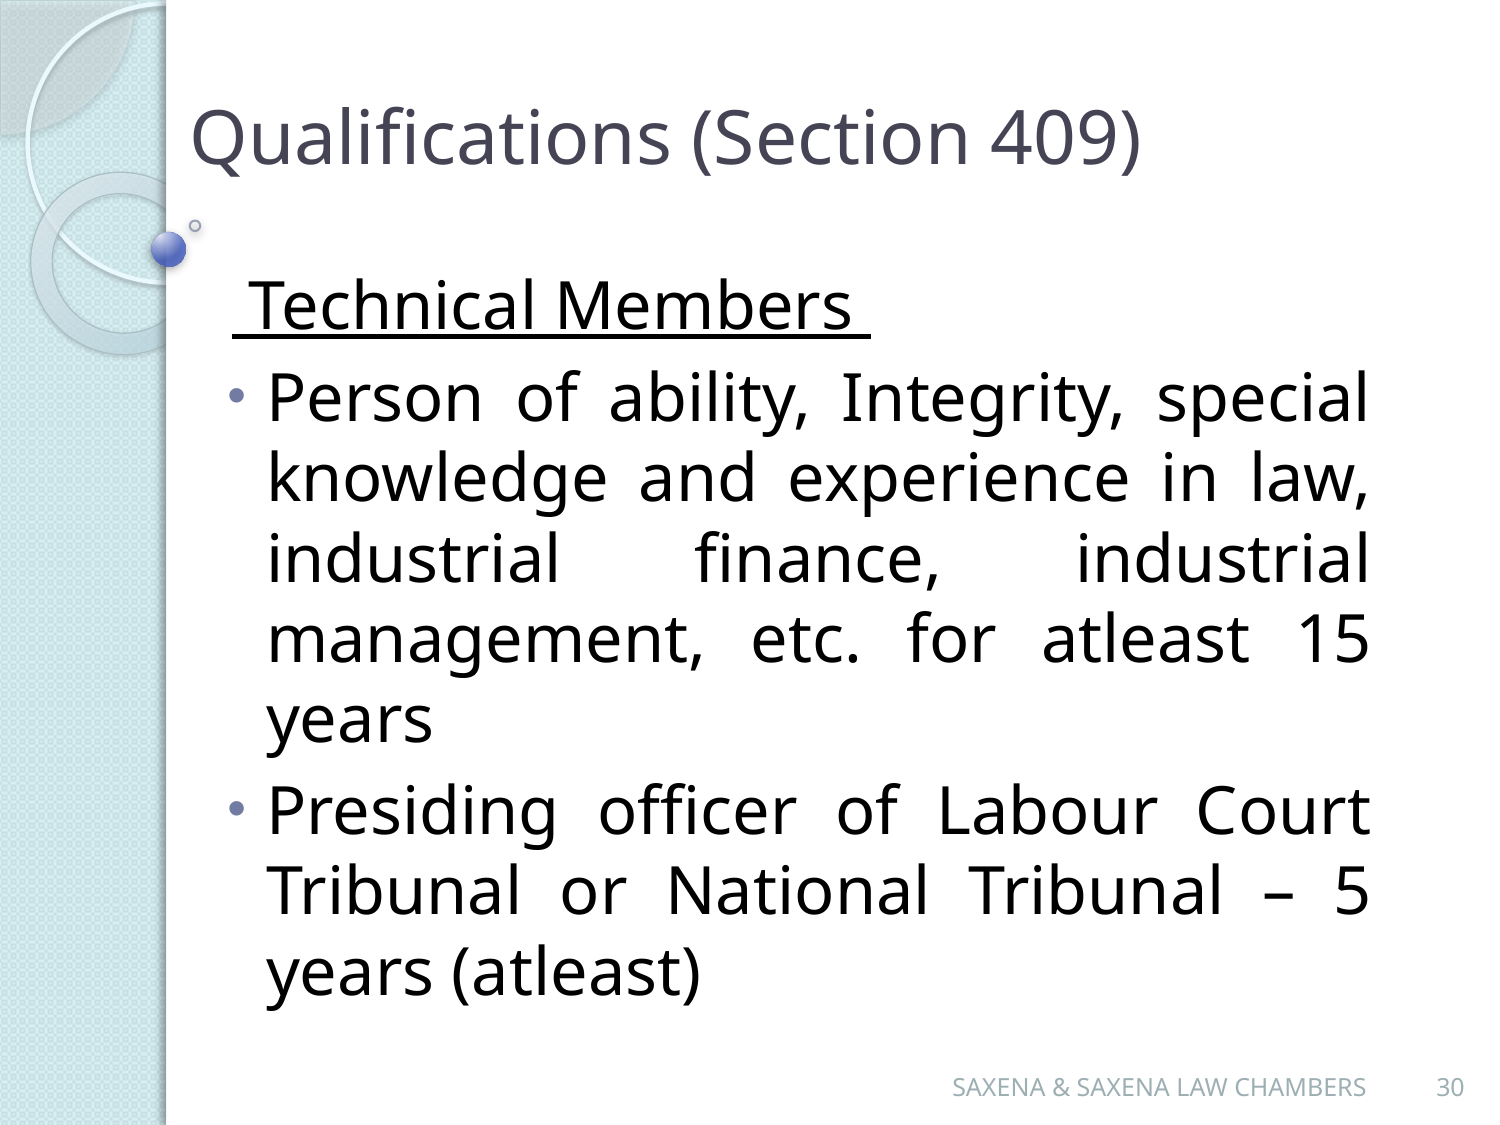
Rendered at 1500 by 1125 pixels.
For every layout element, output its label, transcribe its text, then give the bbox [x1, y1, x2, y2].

footer SAXENA & SAXENA LAW CHAMBERS [937, 1034, 1413, 1113]
title Qualifications (Section 409) [174, 37, 1363, 188]
slide_number 30 [1413, 1034, 1488, 1113]
subtitle Technical Members Person of ability, Integrity, special knowledge and experience in law, industrial finance, industrial management, etc. for atleast 15 years Presiding officer of Labour Court Tribunal or National Tribunal – 5 years (atleast) [212, 262, 1388, 1025]
